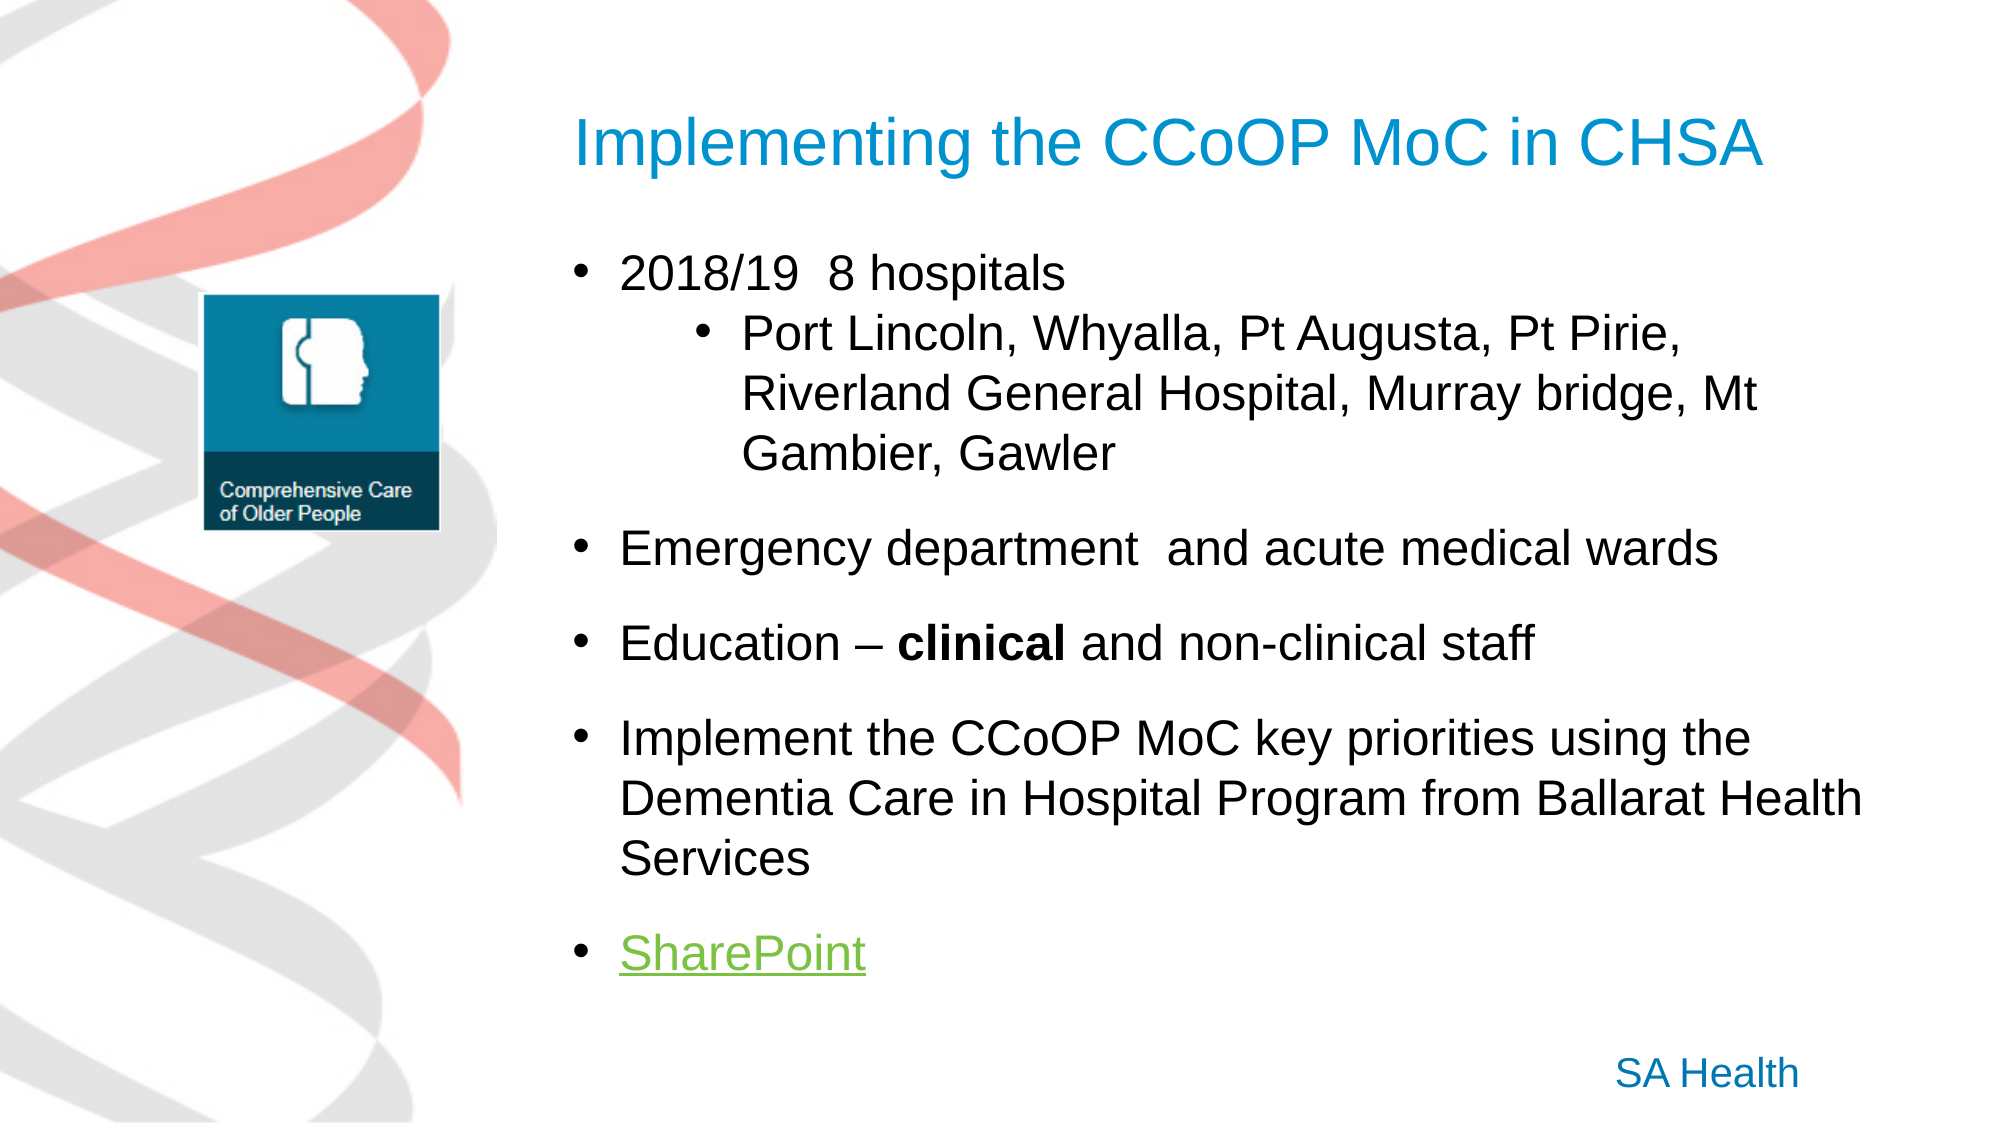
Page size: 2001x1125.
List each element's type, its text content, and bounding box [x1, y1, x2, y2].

picture [0, 0, 497, 1125]
title Implementing the CCoOP MoC in CHSA [559, 45, 1914, 233]
list 2018/19 8 hospitals Port Lincoln, Whyalla, Pt Augusta, Pt Pirie, Riverland General Hospital, Murray bridge, Mt Gambier, Gawler Emergency department and acute medical wards Education – clinical and non-clinical staff Implement the CCoOP MoC key priorities using the Dementia Care in Hospital Program from Ballarat Health Services SharePoint [557, 182, 1912, 1078]
